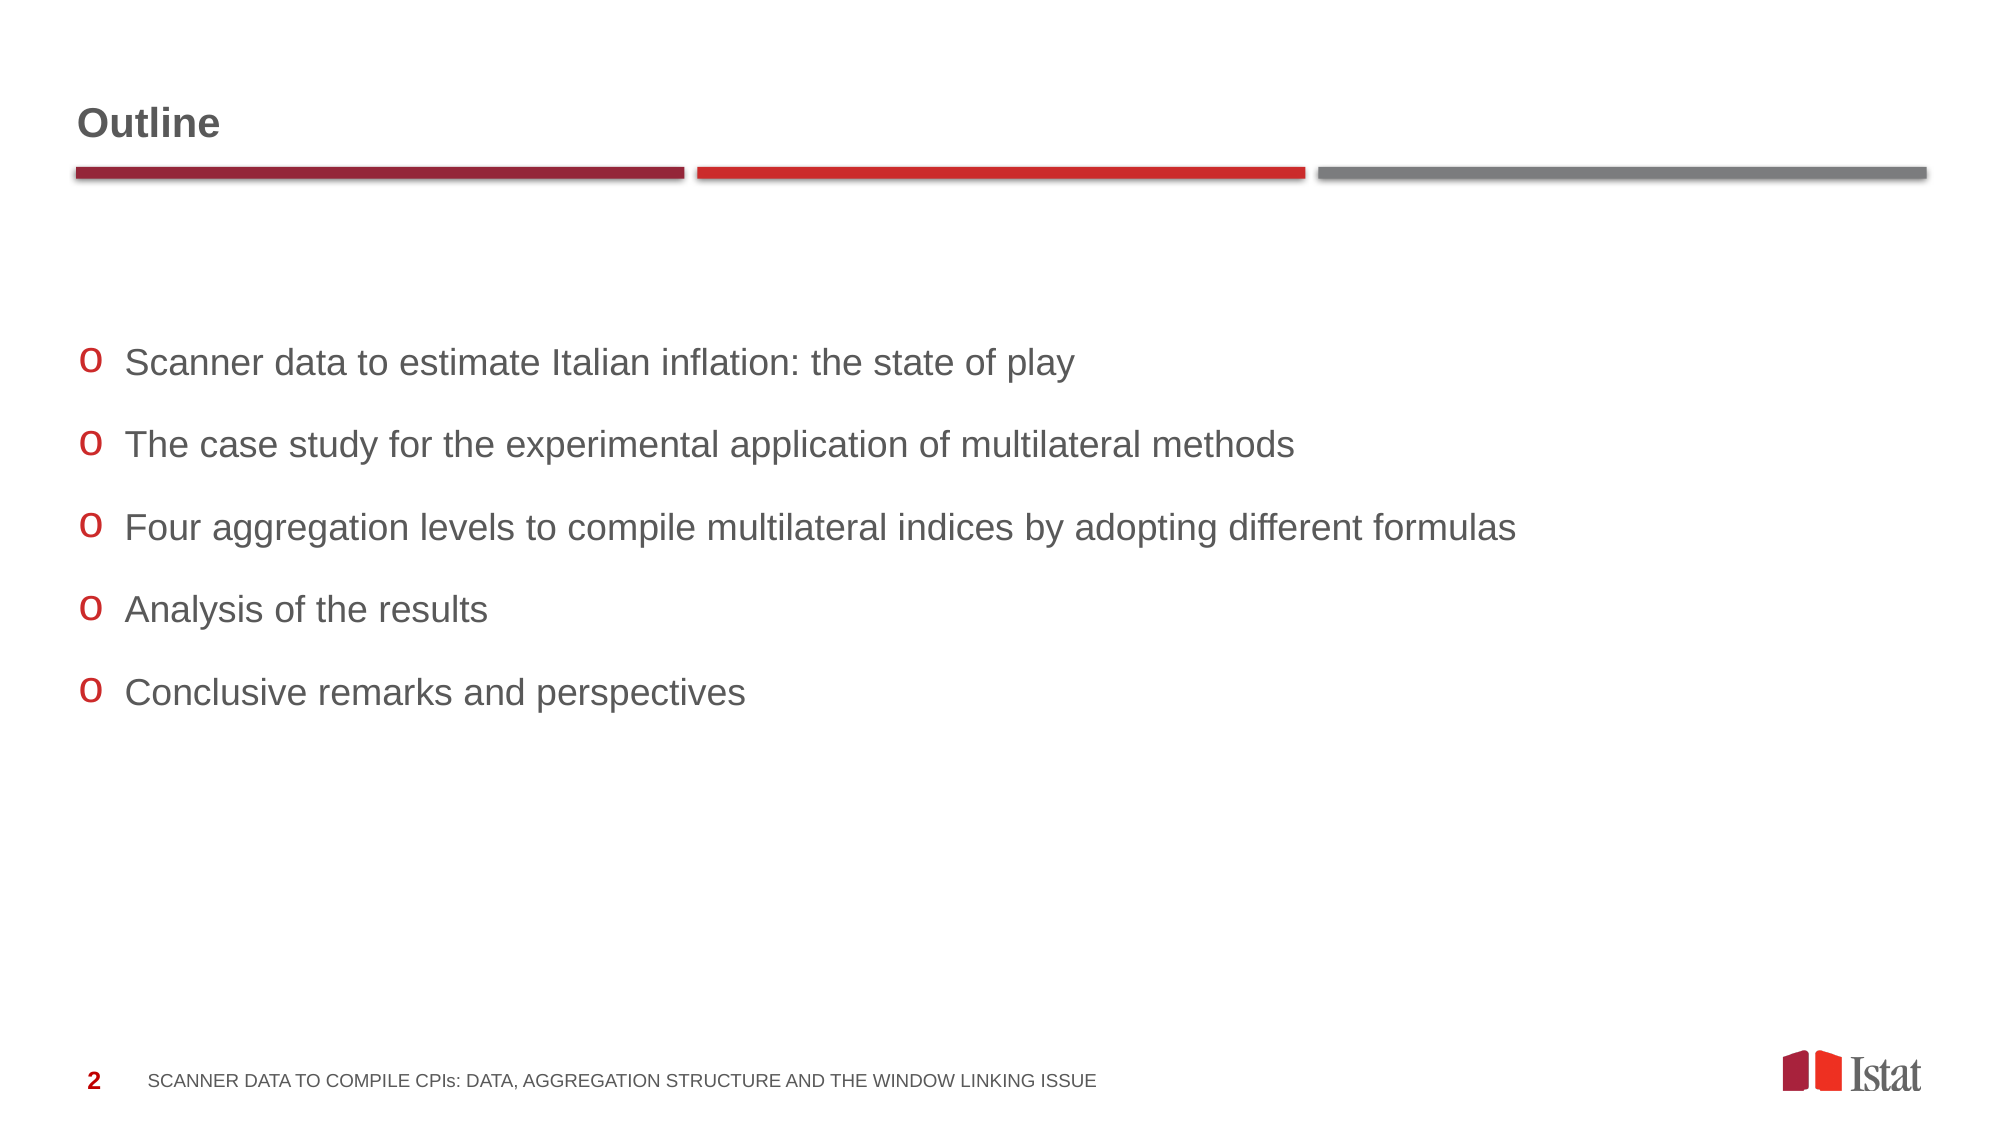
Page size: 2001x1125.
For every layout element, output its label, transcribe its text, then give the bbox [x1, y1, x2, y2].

title Outline [76, 88, 1926, 146]
list Scanner data to estimate Italian inflation: the state of play The case study for the experimental application of multilateral methods Four aggregation levels to compile multilateral indices by adopting different formulas Analysis of the results Conclusive remarks and perspectives [77, 255, 1926, 991]
footer Scanner data to compile CPIs: Data, Aggregation structure and the Window Linking issue [147, 1048, 1730, 1092]
slide_number 2 [53, 1049, 136, 1110]
